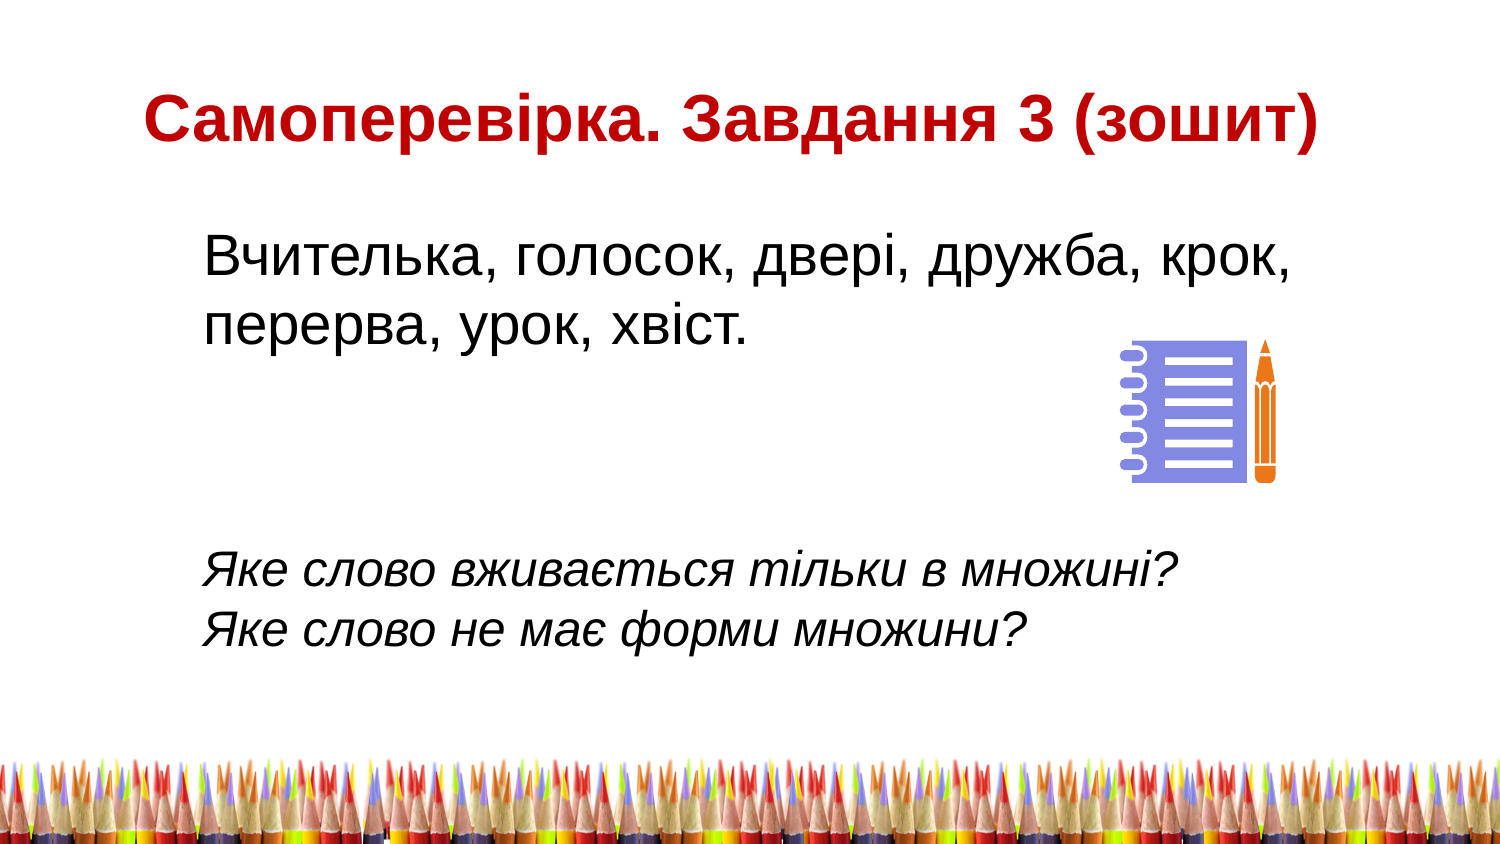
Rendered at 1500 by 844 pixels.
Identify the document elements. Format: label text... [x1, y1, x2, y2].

list Самоперевірка. Завдання 3 (зошит) [0, 91, 1483, 139]
picture [0, 756, 1500, 844]
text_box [1119, 338, 1276, 483]
text_box Вчителька, голосок, двері, дружба, крок, перерва, урок, хвіст. Яке слово вживається тільки в множині? Яке слово не має форми множини? [188, 209, 1317, 664]
